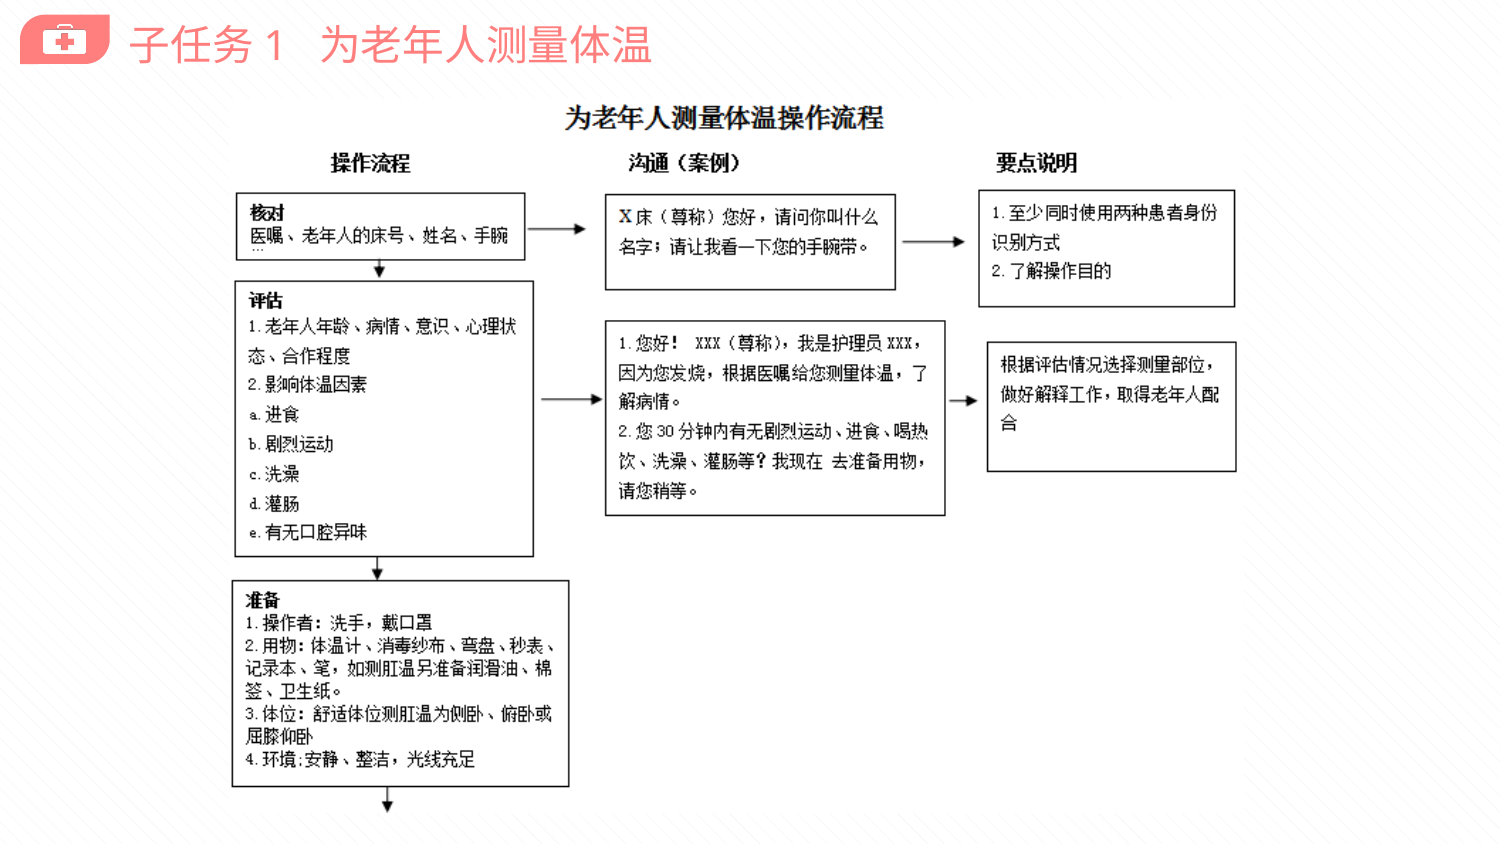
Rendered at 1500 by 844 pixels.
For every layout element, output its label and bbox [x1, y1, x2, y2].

picture [229, 99, 1244, 813]
text_box [19, 11, 863, 78]
